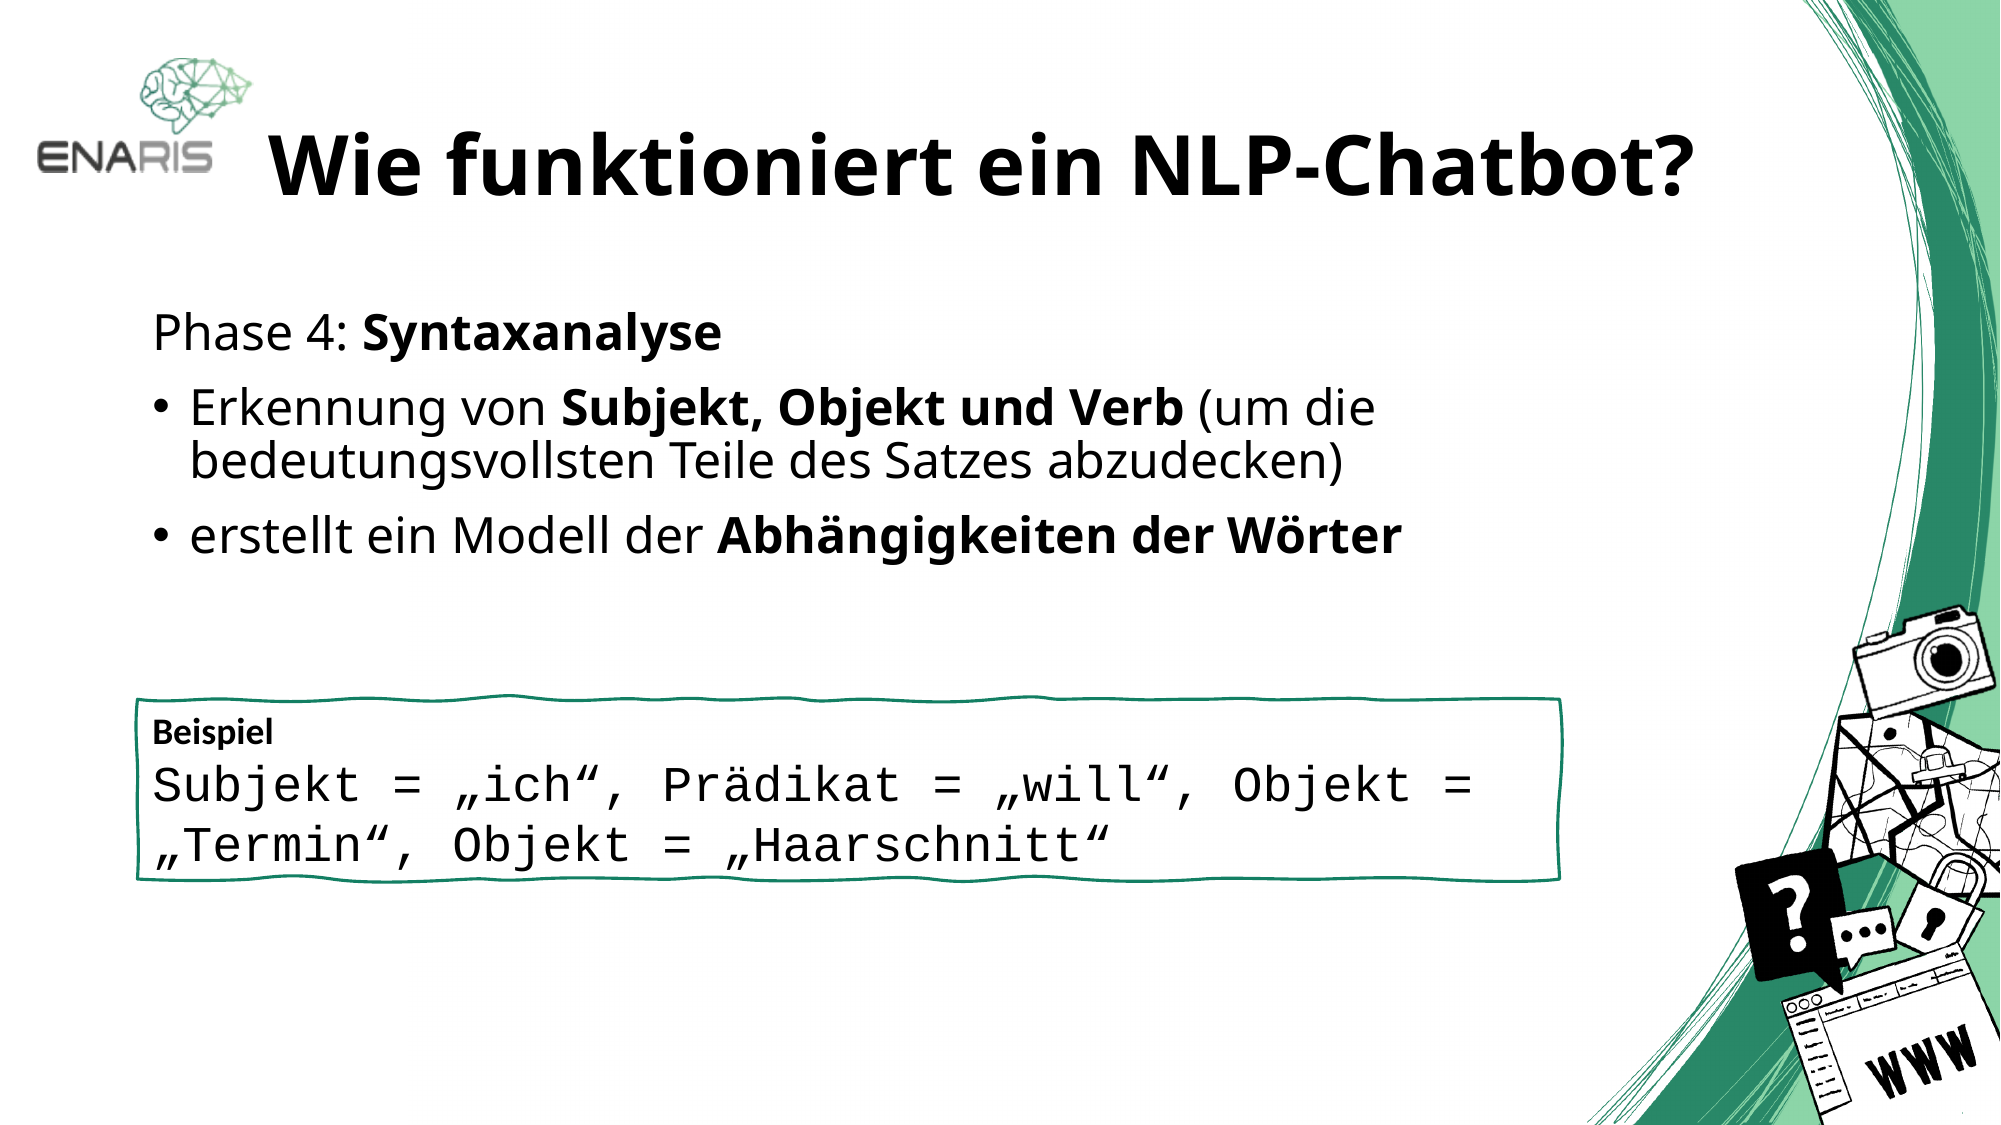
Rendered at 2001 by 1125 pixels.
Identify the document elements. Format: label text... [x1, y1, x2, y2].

title Wie funktioniert ein NLP-Chatbot? [253, 59, 1863, 278]
picture [37, 58, 254, 173]
picture [408, 0, 2000, 1125]
list Phase 4: Syntaxanalyse Erkennung von Subjekt, Objekt und Verb (um die bedeutungsvollsten Teile des Satzes abzudecken) erstellt ein Modell der Abhängigkeiten der Wörter [137, 299, 1728, 1014]
text_box Beispiel Subjekt = „ich“, Prädikat = „will“, Objekt = „Termin“, Objekt = „Haarschnitt“ [136, 695, 1563, 883]
